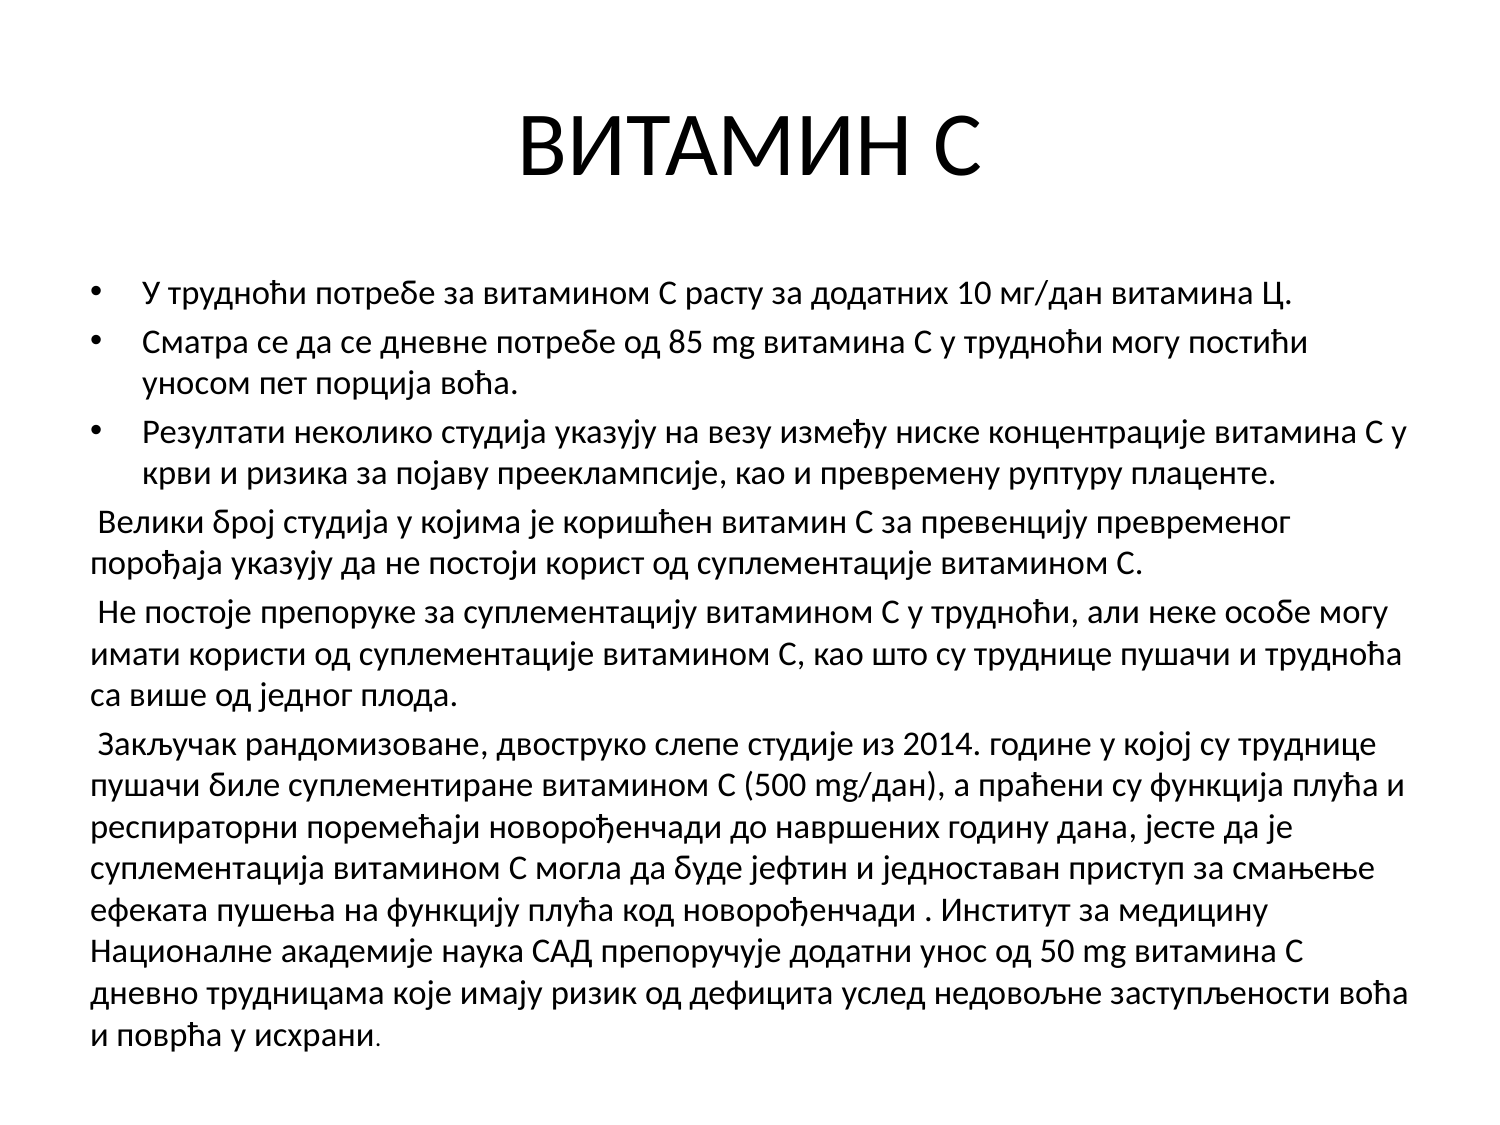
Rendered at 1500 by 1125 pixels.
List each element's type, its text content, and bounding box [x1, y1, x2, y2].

list У трудноћи потребе за витамином C расту за додатних 10 мг/дан витамина Ц. Сматра се да се дневне потребе од 85 mg витамина C у трудноћи могу постићи уносом пет порција воћа. Резултати неколико студија указују на везу између ниске концентрације витамина C у крви и ризика за појаву прееклампсије, као и превремену руптуру плаценте. Велики број студија у којима је коришћен витамин C за превенцију превременог порођаја указују да не постоји корист од суплементације витамином C. Не постоје препоруке за суплементацију витамином C у трудноћи, али неке особе могу имати користи од суплементације витамином C, као што су труднице пушачи и трудноћа са више од једног плода. Закључак рандомизоване, двоструко слепе студије из 2014. године у којој су труднице пушачи биле суплементиране витамином C (500 mg/дан), а праћени су функција плућа и респираторни поремећаји новорођенчади до навршених годину дана, јесте да је суплементација витамином C могла да буде јефтин и једноставан приступ за смањење ефеката пушења на функцију плућа код новорођенчади . Институт за медицину Националне академије наука САД препоручује додатни унос од 50 mg витамина C дневно трудницама које имају ризик од дефицита услед недовољне заступљености воћа и поврћа у исхрани. [75, 262, 1425, 1083]
title ВИТАМИН C [75, 45, 1425, 233]
